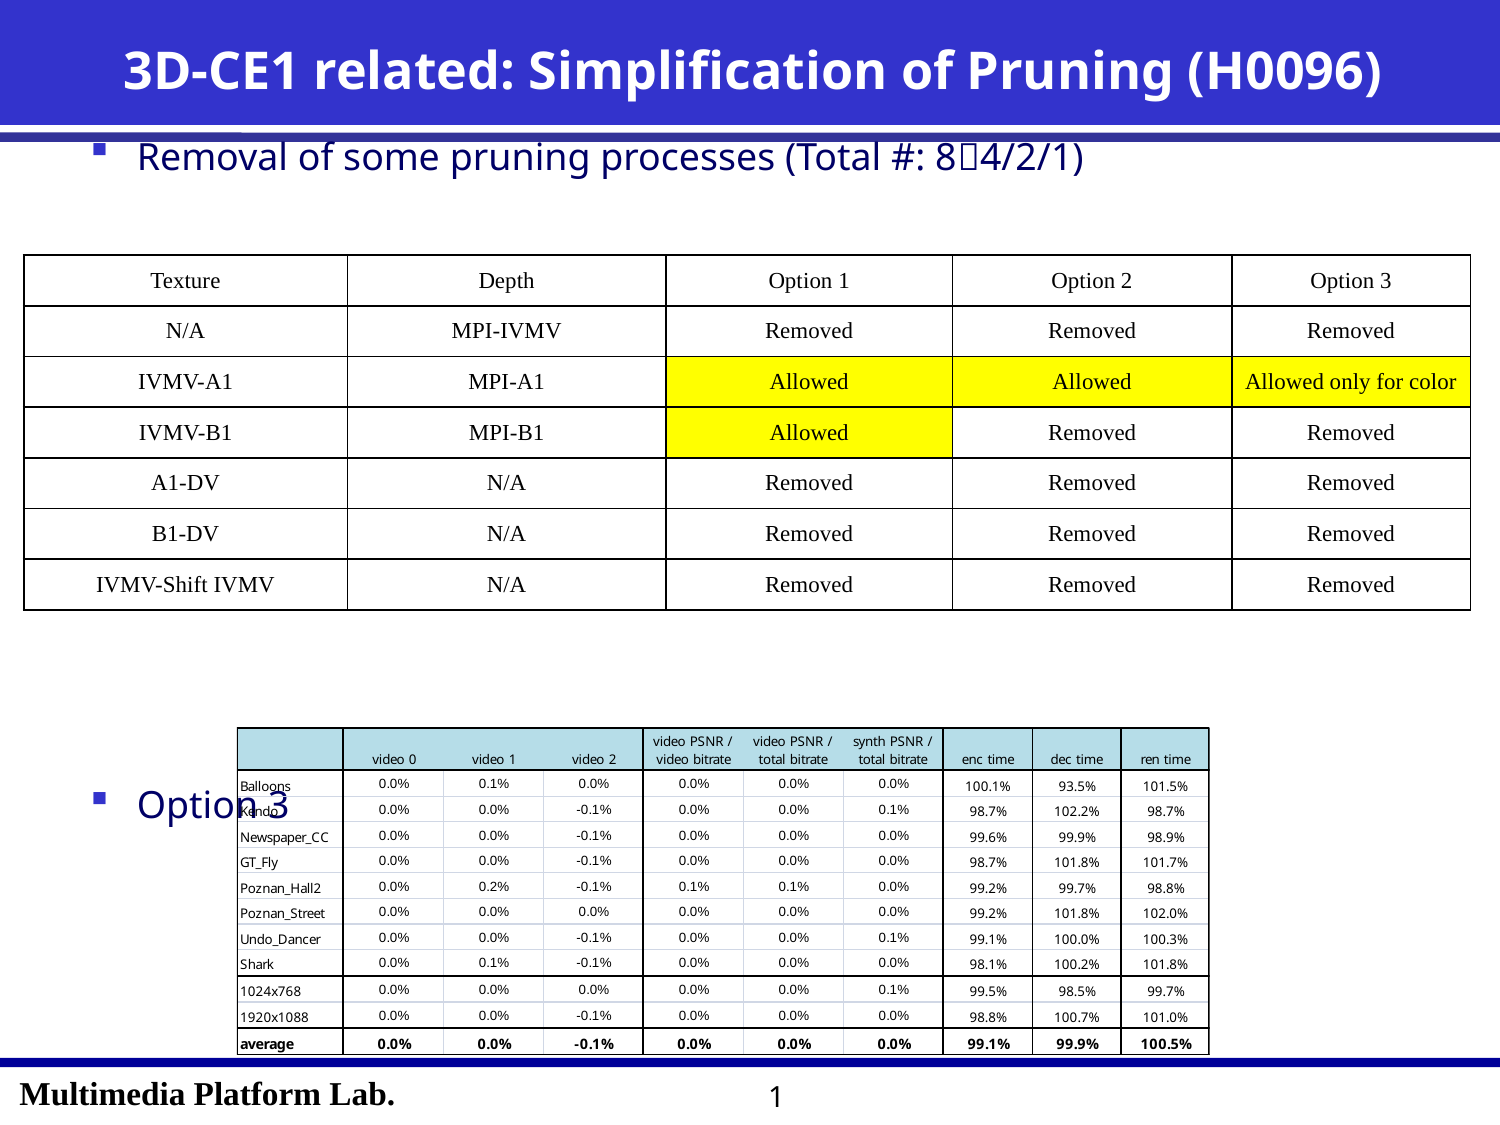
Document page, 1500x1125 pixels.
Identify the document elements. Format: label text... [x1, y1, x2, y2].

table_header Option 2 [953, 256, 1231, 305]
table_cell Removed [1233, 509, 1470, 558]
table_cell N/A [348, 560, 665, 609]
table_cell Removed [667, 307, 952, 356]
table_cell Removed [953, 307, 1231, 356]
table_cell MPI-IVMV [348, 307, 665, 356]
table_cell B1-DV [25, 509, 347, 558]
table_cell Allowed [667, 408, 952, 457]
table_cell Removed [1233, 560, 1470, 609]
table_cell Removed [1233, 408, 1470, 457]
table_cell Removed [667, 459, 952, 508]
table_cell N/A [348, 509, 665, 558]
table_cell Removed [953, 560, 1231, 609]
table_cell Removed [953, 459, 1231, 508]
table_cell Removed [1233, 459, 1470, 508]
table_header Depth [348, 256, 665, 305]
slide_number 1 [662, 1070, 801, 1121]
table_cell N/A [25, 307, 347, 356]
table_cell MPI-B1 [348, 408, 665, 457]
table_cell Removed [953, 408, 1231, 457]
table_cell Removed [953, 509, 1231, 558]
title 3D-CE1 related: Simplification of Pruning (H0096) [46, 12, 1460, 125]
table_cell A1-DV [25, 459, 347, 508]
table_cell IVMV-B1 [25, 408, 347, 457]
picture [236, 727, 1211, 1057]
table_cell Removed [667, 560, 952, 609]
list Removal of some pruning processes (Total #: 84/2/1) Option 3 [0, 125, 1500, 1038]
table_cell IVMV-Shift IVMV [25, 560, 347, 609]
table_cell N/A [348, 459, 665, 508]
table_cell Removed [667, 509, 952, 558]
table_cell IVMV-A1 [25, 357, 347, 406]
table_cell Allowed only for color [1233, 357, 1470, 406]
table_header Option 3 [1233, 256, 1470, 305]
table_cell Removed [1233, 307, 1470, 356]
table_cell Allowed [953, 357, 1231, 406]
table_cell Allowed [667, 357, 952, 406]
table_cell MPI-A1 [348, 357, 665, 406]
table_header Texture [25, 256, 347, 305]
table_header Option 1 [667, 256, 952, 305]
